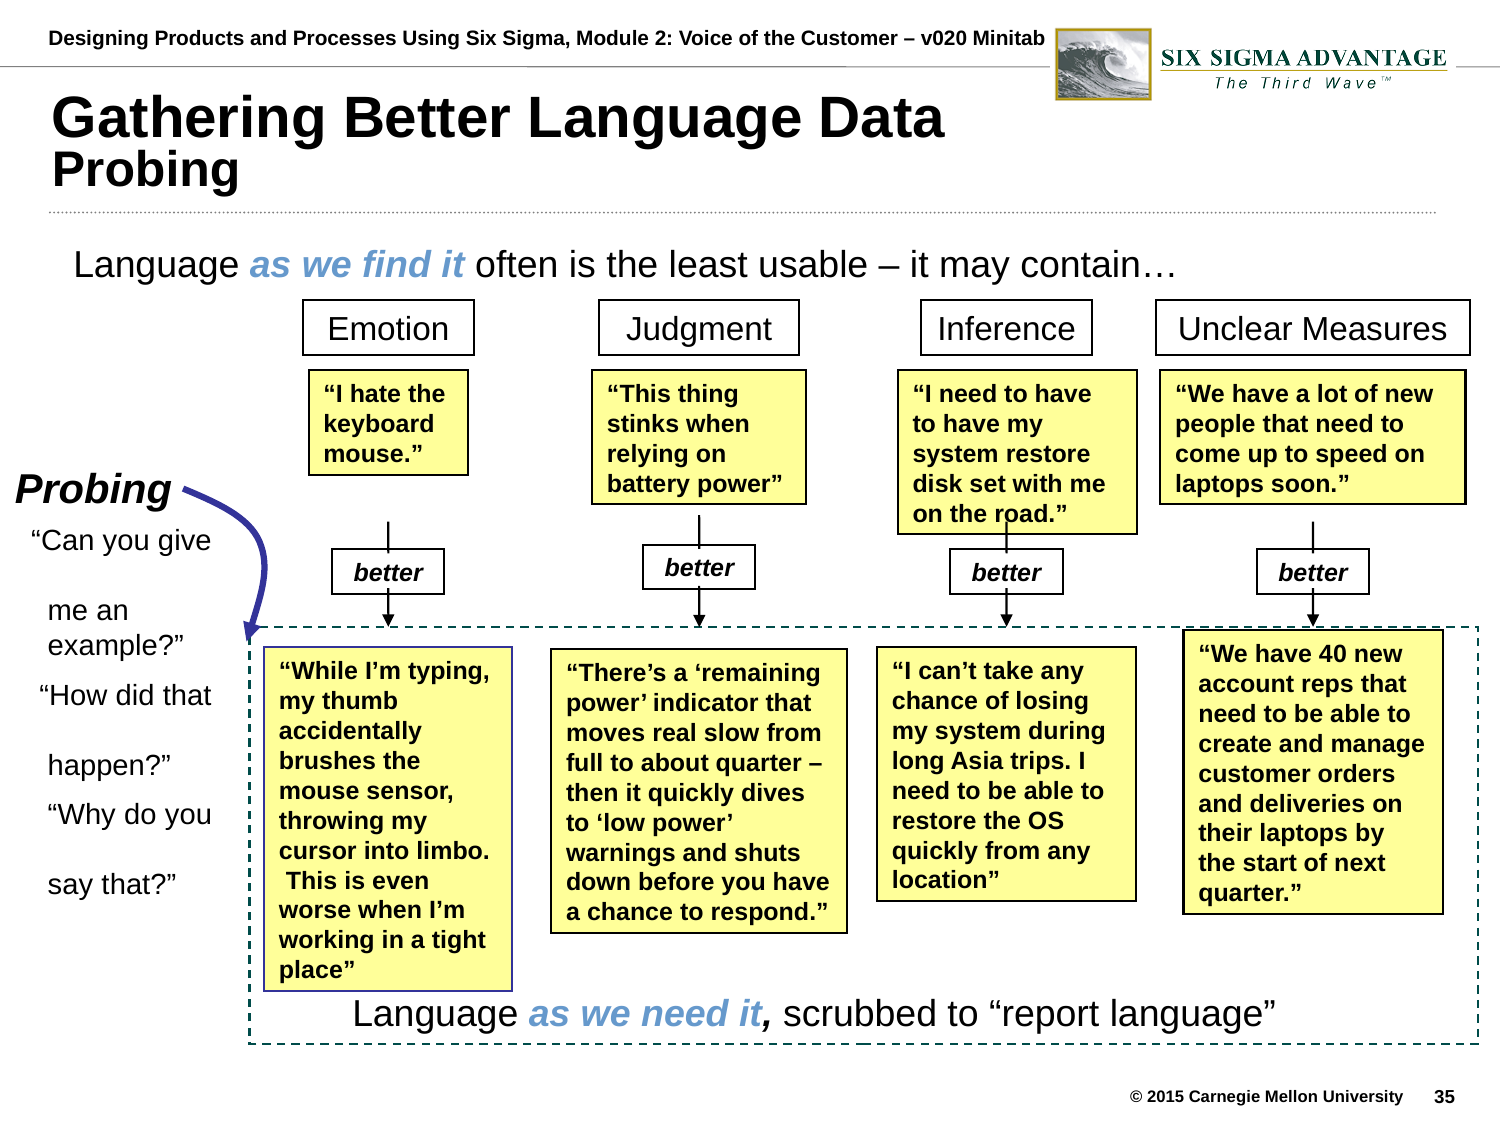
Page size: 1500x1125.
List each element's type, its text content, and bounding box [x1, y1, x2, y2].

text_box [249, 521, 1479, 1044]
title Gathering Better Language Data Probing [36, 84, 1500, 205]
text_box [897, 299, 1138, 519]
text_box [591, 299, 807, 507]
text_box Language as we find it often is the least usable – it may contain… [58, 232, 1357, 293]
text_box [1155, 299, 1471, 508]
picture [1049, 24, 1456, 104]
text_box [551, 514, 848, 966]
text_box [0, 454, 513, 996]
text_box Emotion [302, 300, 475, 355]
text_box “I hate the keyboard mouse.” [308, 370, 469, 453]
